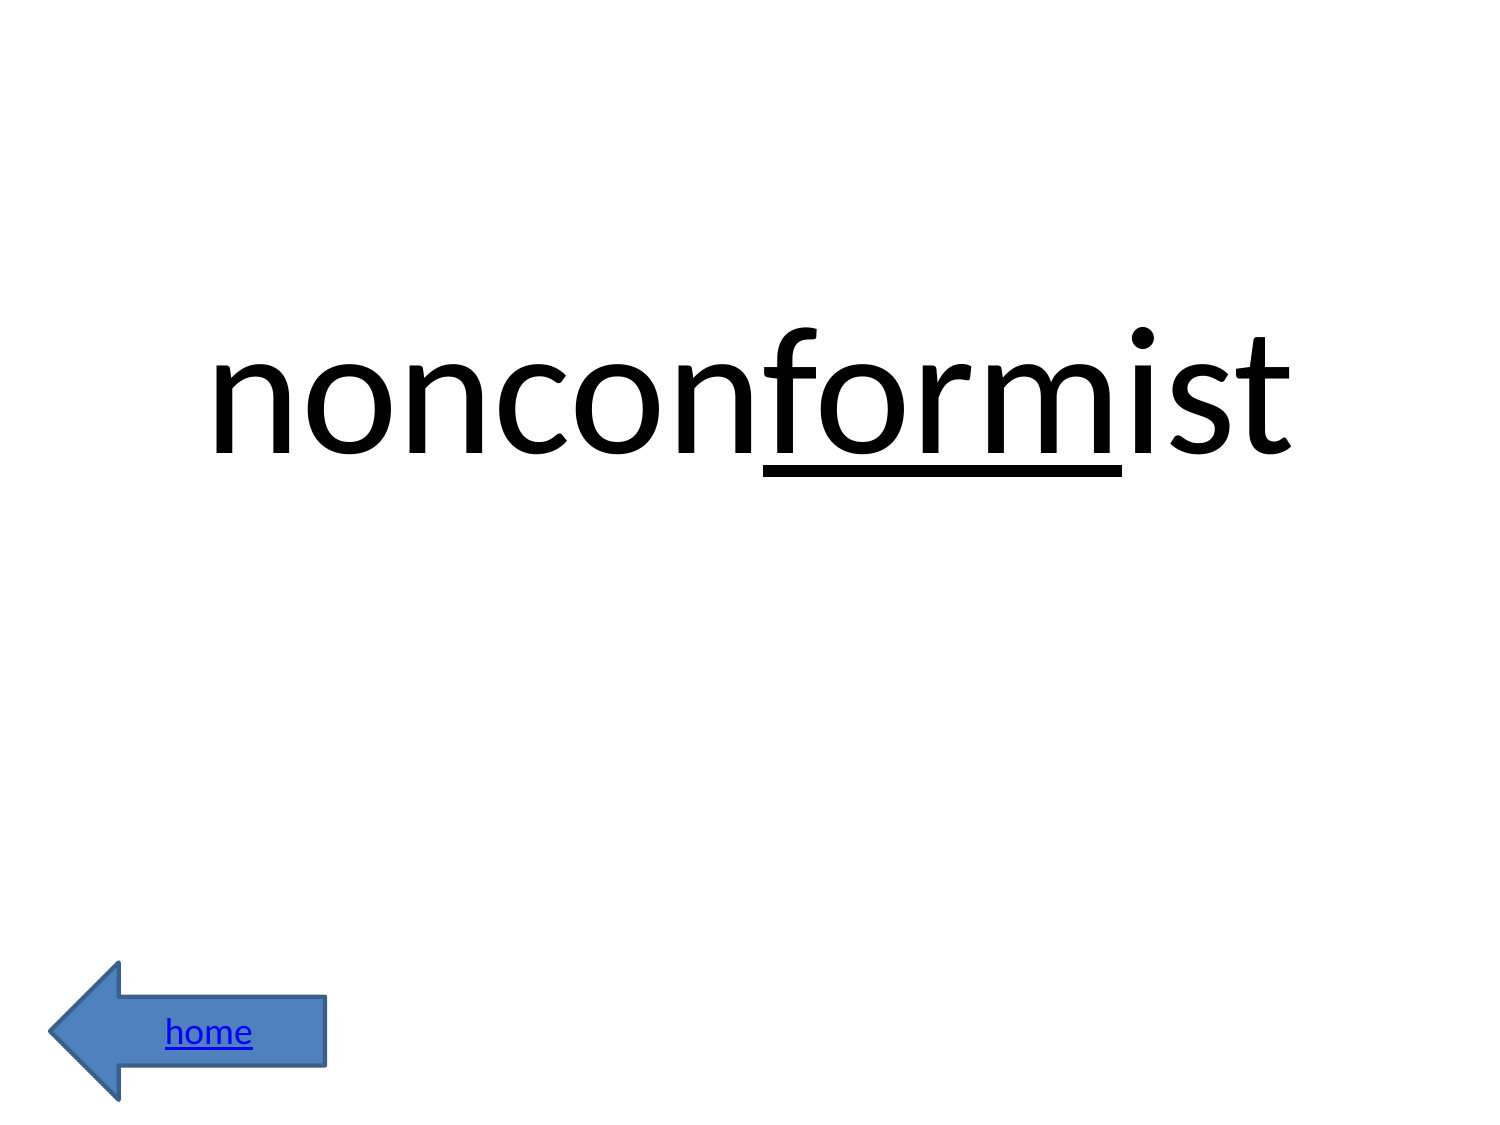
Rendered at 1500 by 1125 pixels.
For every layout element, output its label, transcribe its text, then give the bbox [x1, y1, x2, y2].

list nonconformist [75, 262, 1425, 1005]
text_box [47, 960, 328, 1102]
text_box home [150, 999, 325, 1060]
